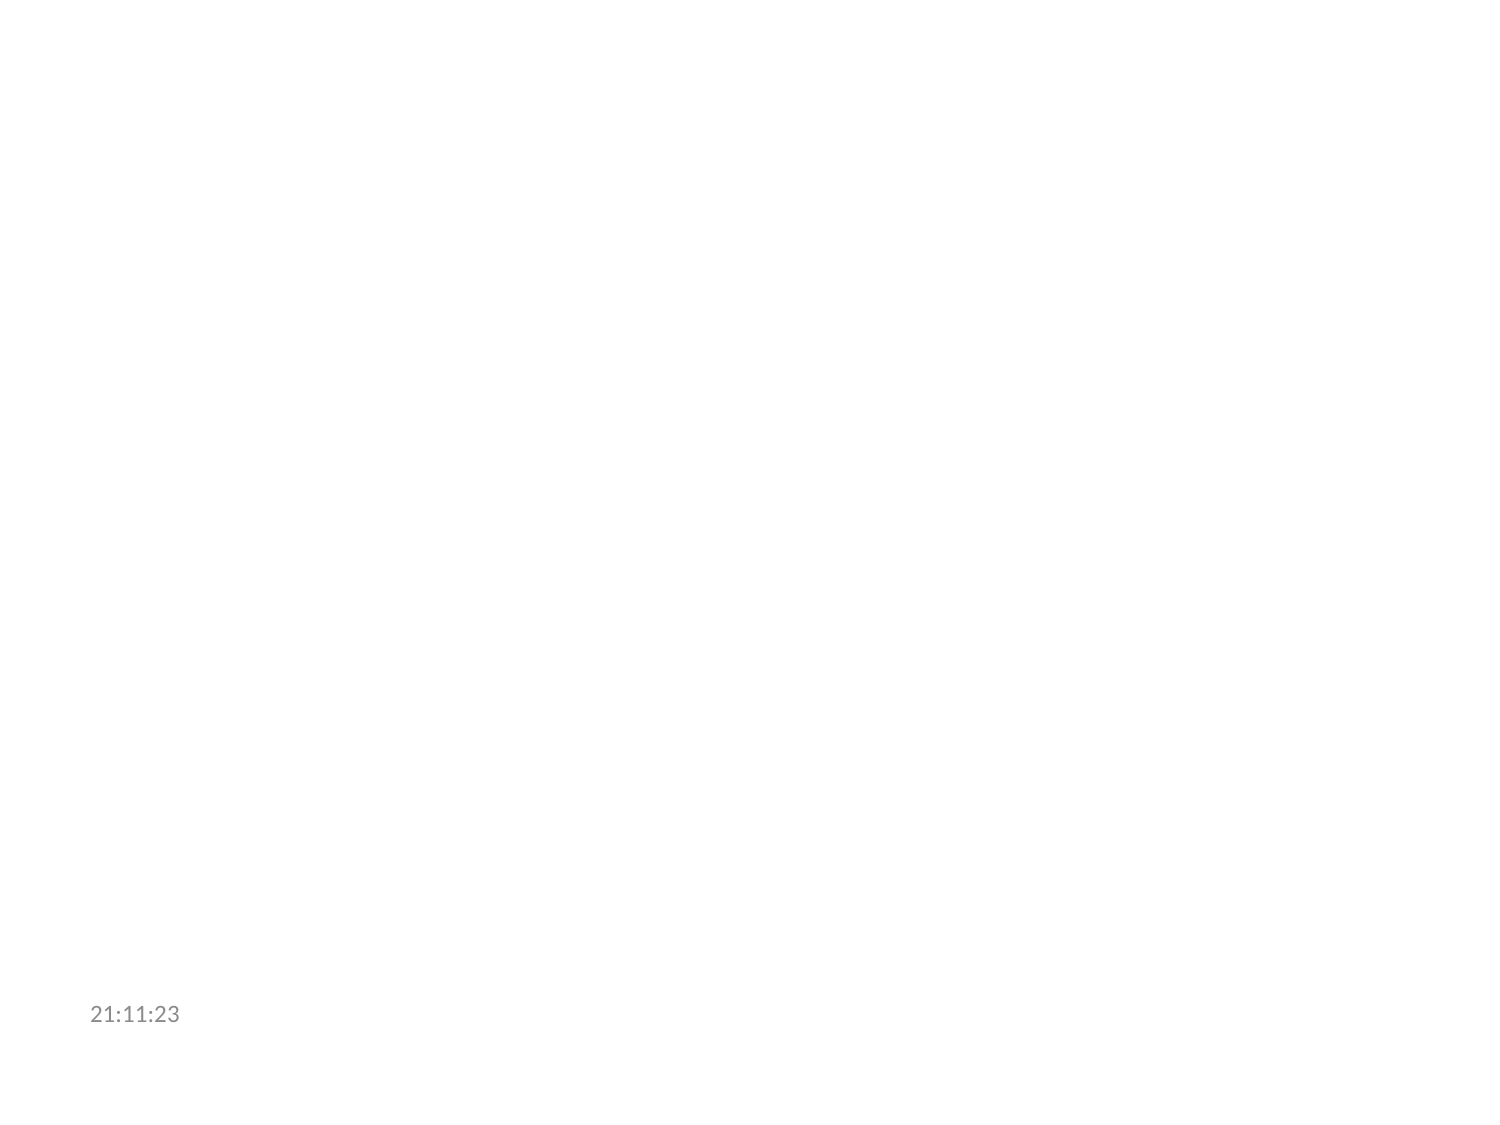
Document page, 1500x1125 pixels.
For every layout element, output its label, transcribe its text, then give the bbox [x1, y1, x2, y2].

text_box 15:35:09 [75, 982, 425, 1043]
